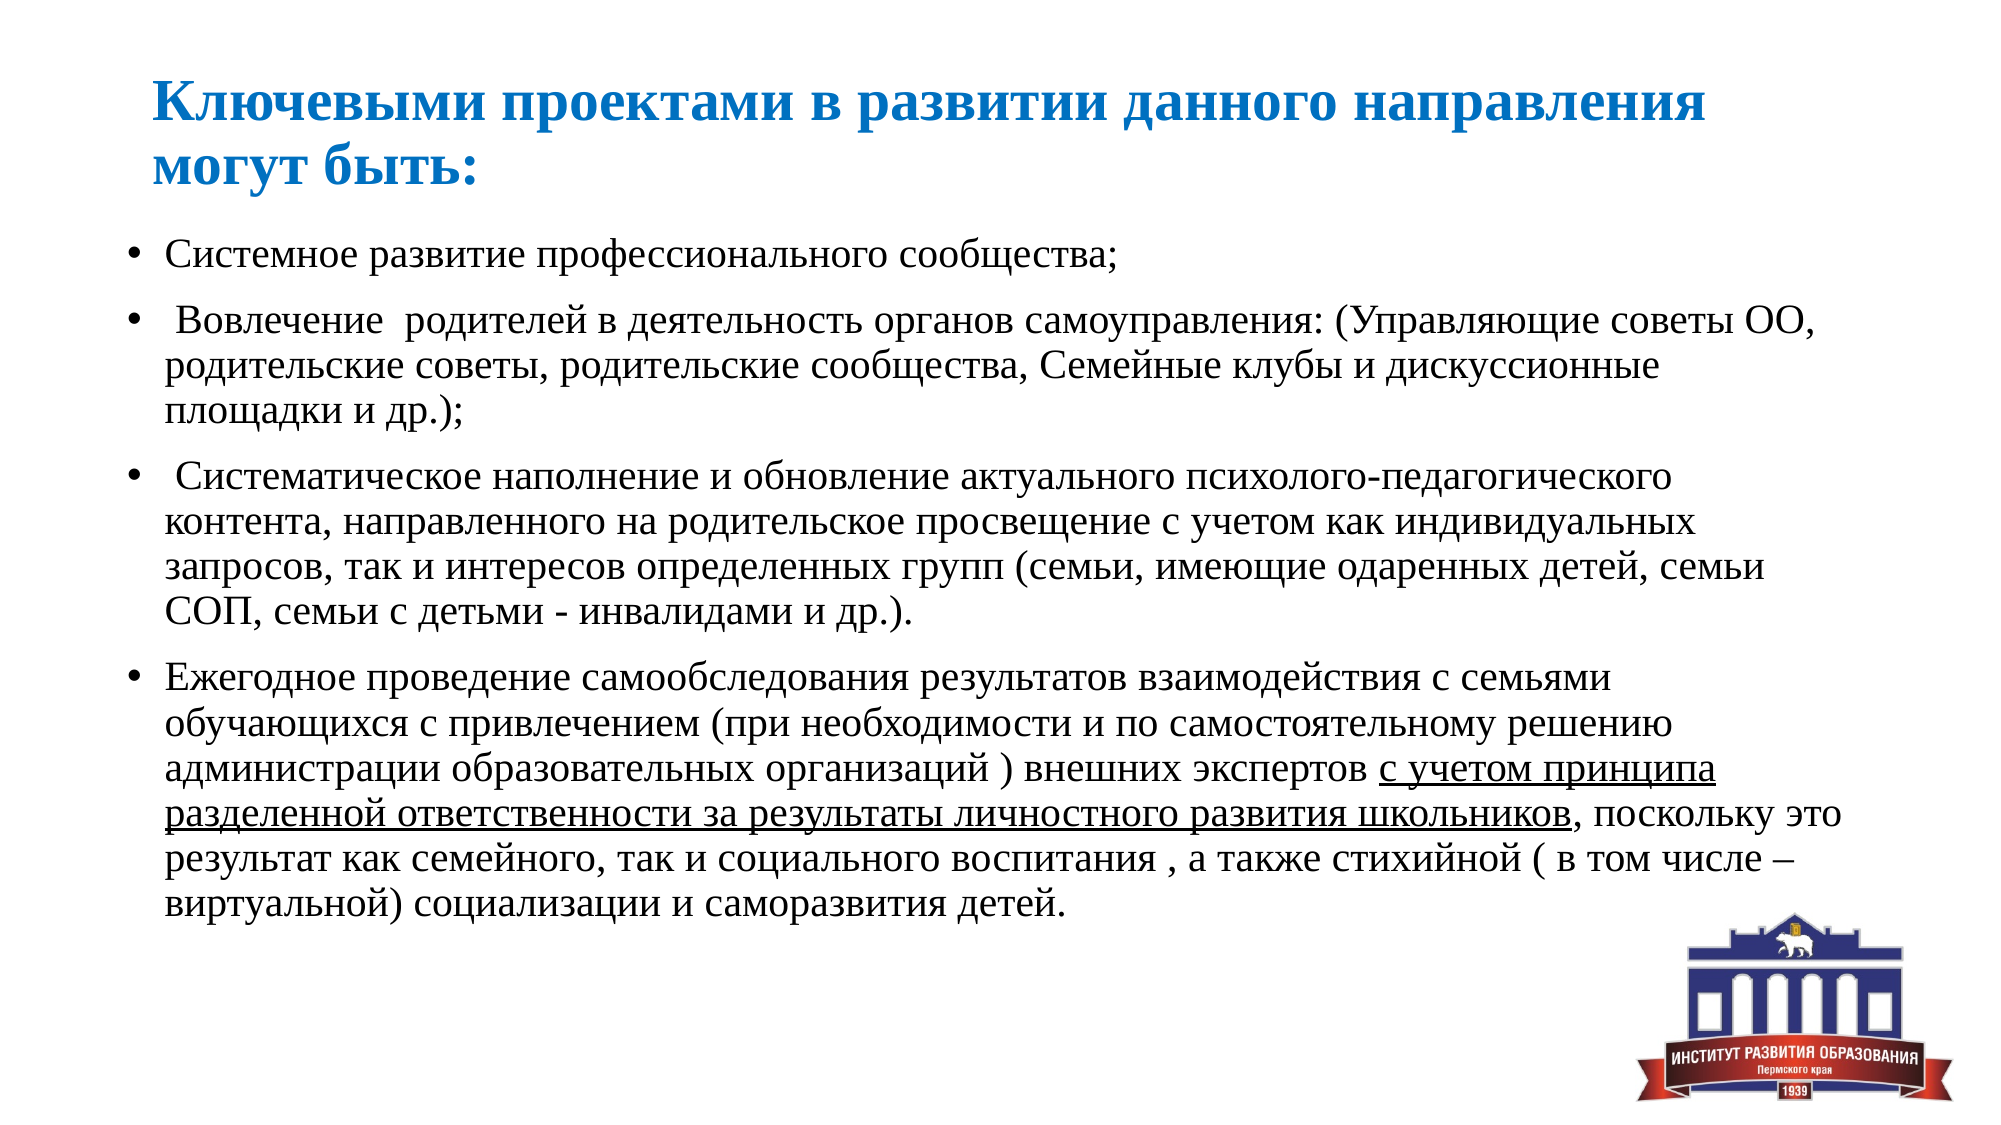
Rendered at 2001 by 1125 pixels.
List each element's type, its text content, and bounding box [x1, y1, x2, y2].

list Системное развитие профессионального сообщества; Вовлечение родителей в деятельность органов самоуправления: (Управляющие советы ОО, родительские советы, родительские сообщества, Семейные клубы и дискуссионные площадки и др.); Систематическое наполнение и обновление актуального психолого-педагогического контента, направленного на родительское просвещение с учетом как индивидуальных запросов, так и интересов определенных групп (семьи, имеющие одаренных детей, семьи СОП, семьи с детьми - инвалидами и др.). Ежегодное проведение самообследования результатов взаимодействия с семьями обучающихся с привлечением (при необходимости и по самостоятельному решению администрации образовательных организаций ) внешних экспертов с учетом принципа разделенной ответственности за результаты личностного развития школьников, поскольку это результат как семейного, так и социального воспитания , а также стихийной ( в том числе – виртуальной) социализации и саморазвития детей. [112, 224, 1863, 1014]
picture [1635, 912, 1954, 1102]
title Ключевыми проектами в развитии данного направления могут быть: [137, 59, 1863, 224]
